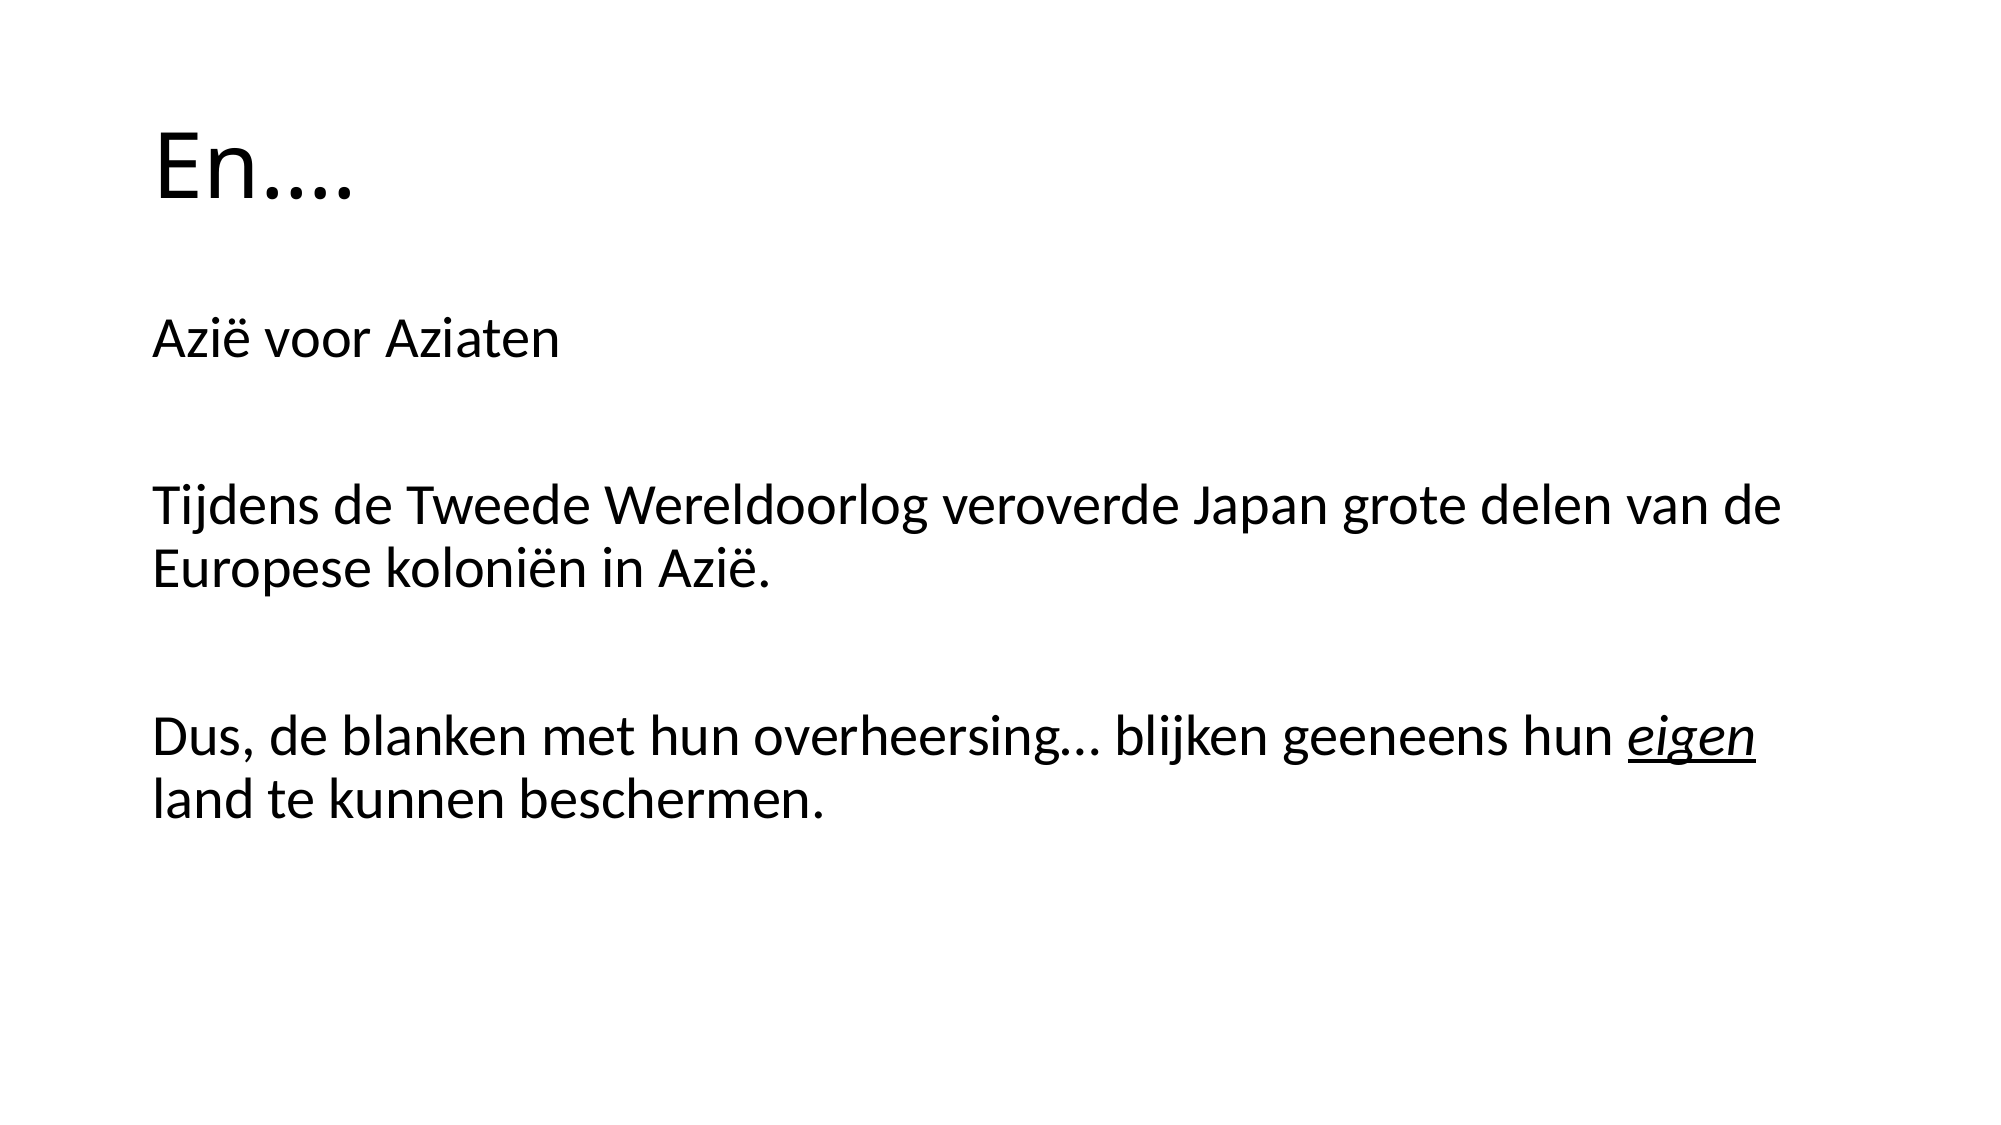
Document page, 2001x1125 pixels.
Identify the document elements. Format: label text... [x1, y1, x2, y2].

title En…. [137, 59, 1863, 278]
list Azië voor Aziaten Tijdens de Tweede Wereldoorlog veroverde Japan grote delen van de Europese koloniën in Azië. Dus, de blanken met hun overheersing… blijken geeneens hun eigen land te kunnen beschermen. [137, 299, 1863, 1014]
